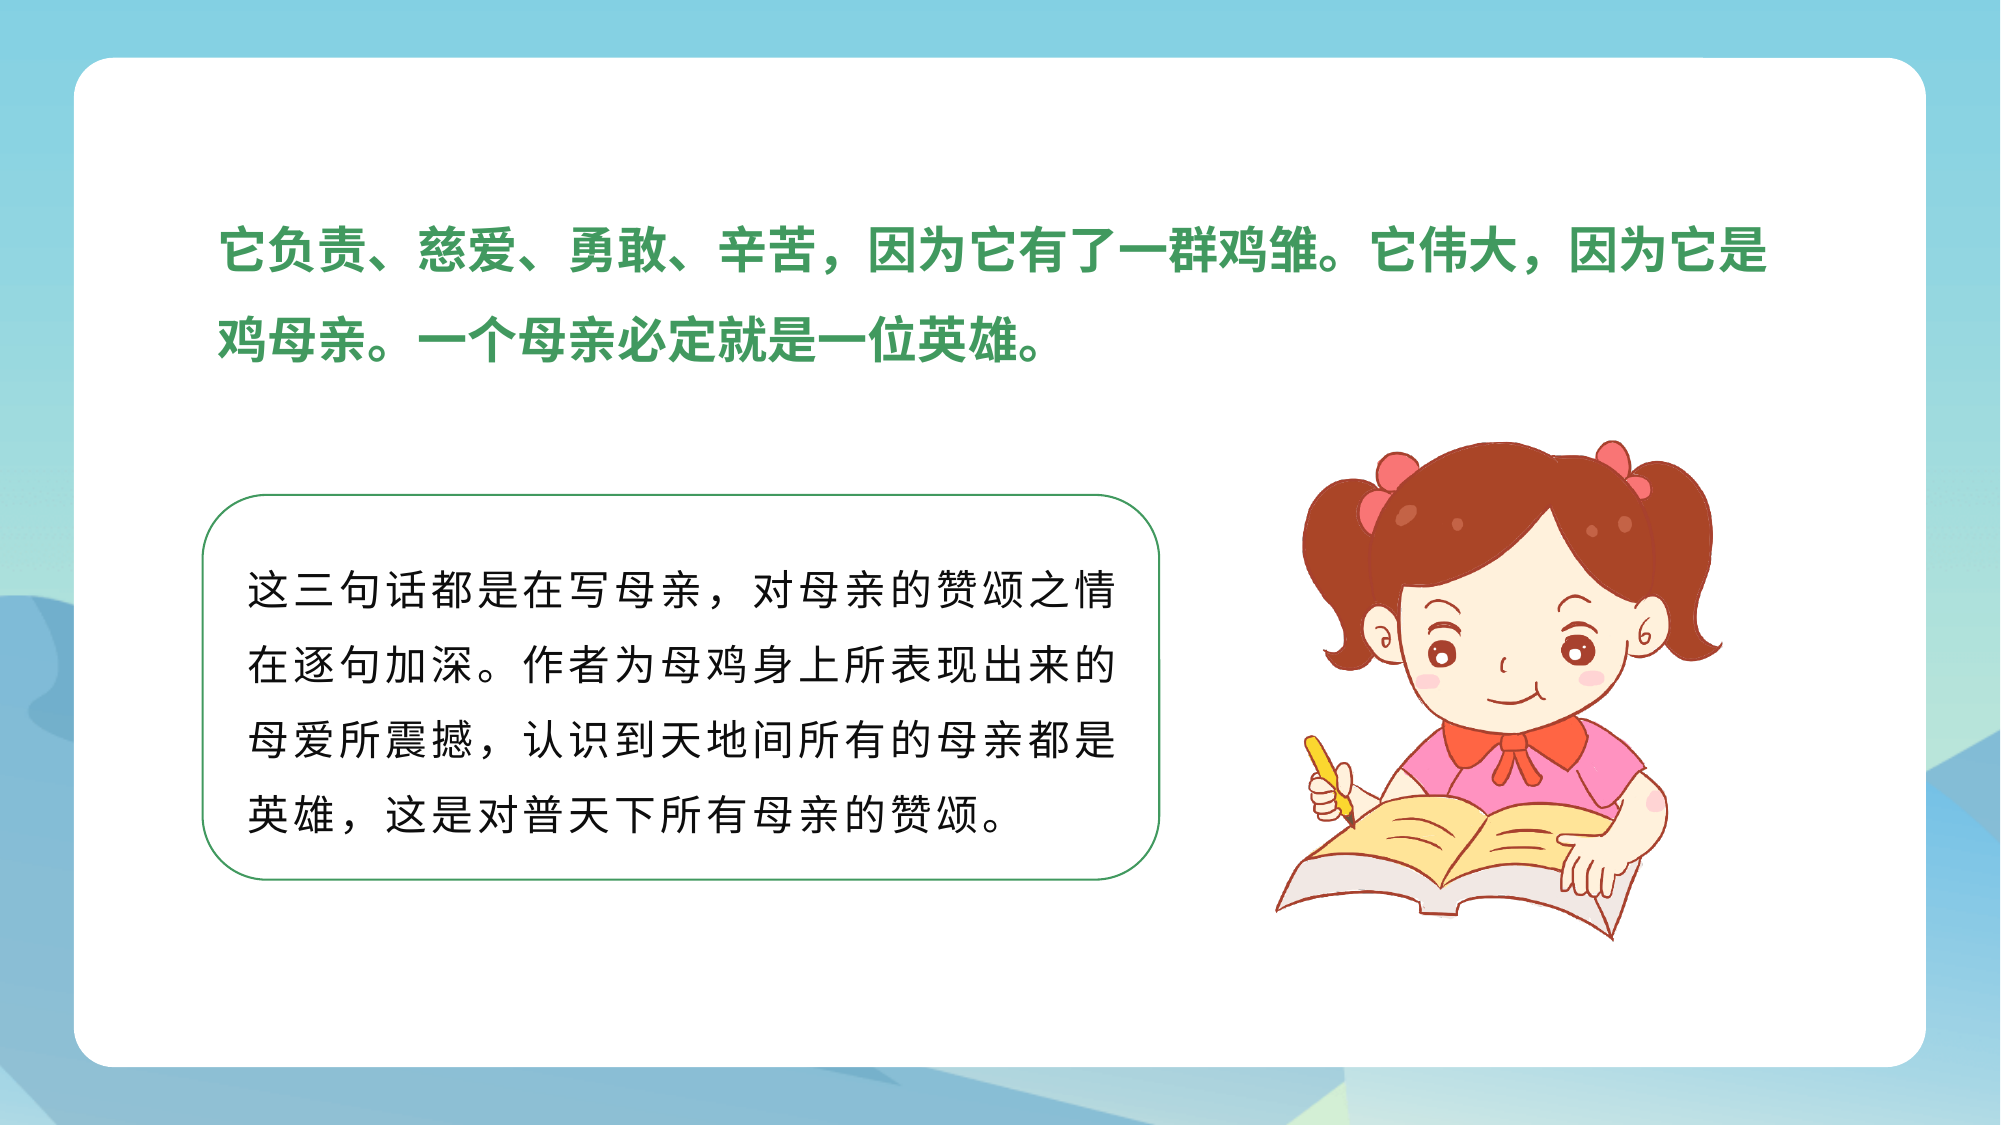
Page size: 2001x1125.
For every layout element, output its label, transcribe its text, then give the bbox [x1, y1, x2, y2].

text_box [202, 494, 1149, 880]
text_box 它负责、慈爱、勇敢、辛苦，因为它有了一群鸡雏。它伟大，因为它是鸡母亲。一个母亲必定就是一位英雄。 [202, 181, 1798, 377]
picture [0, 0, 2001, 1125]
